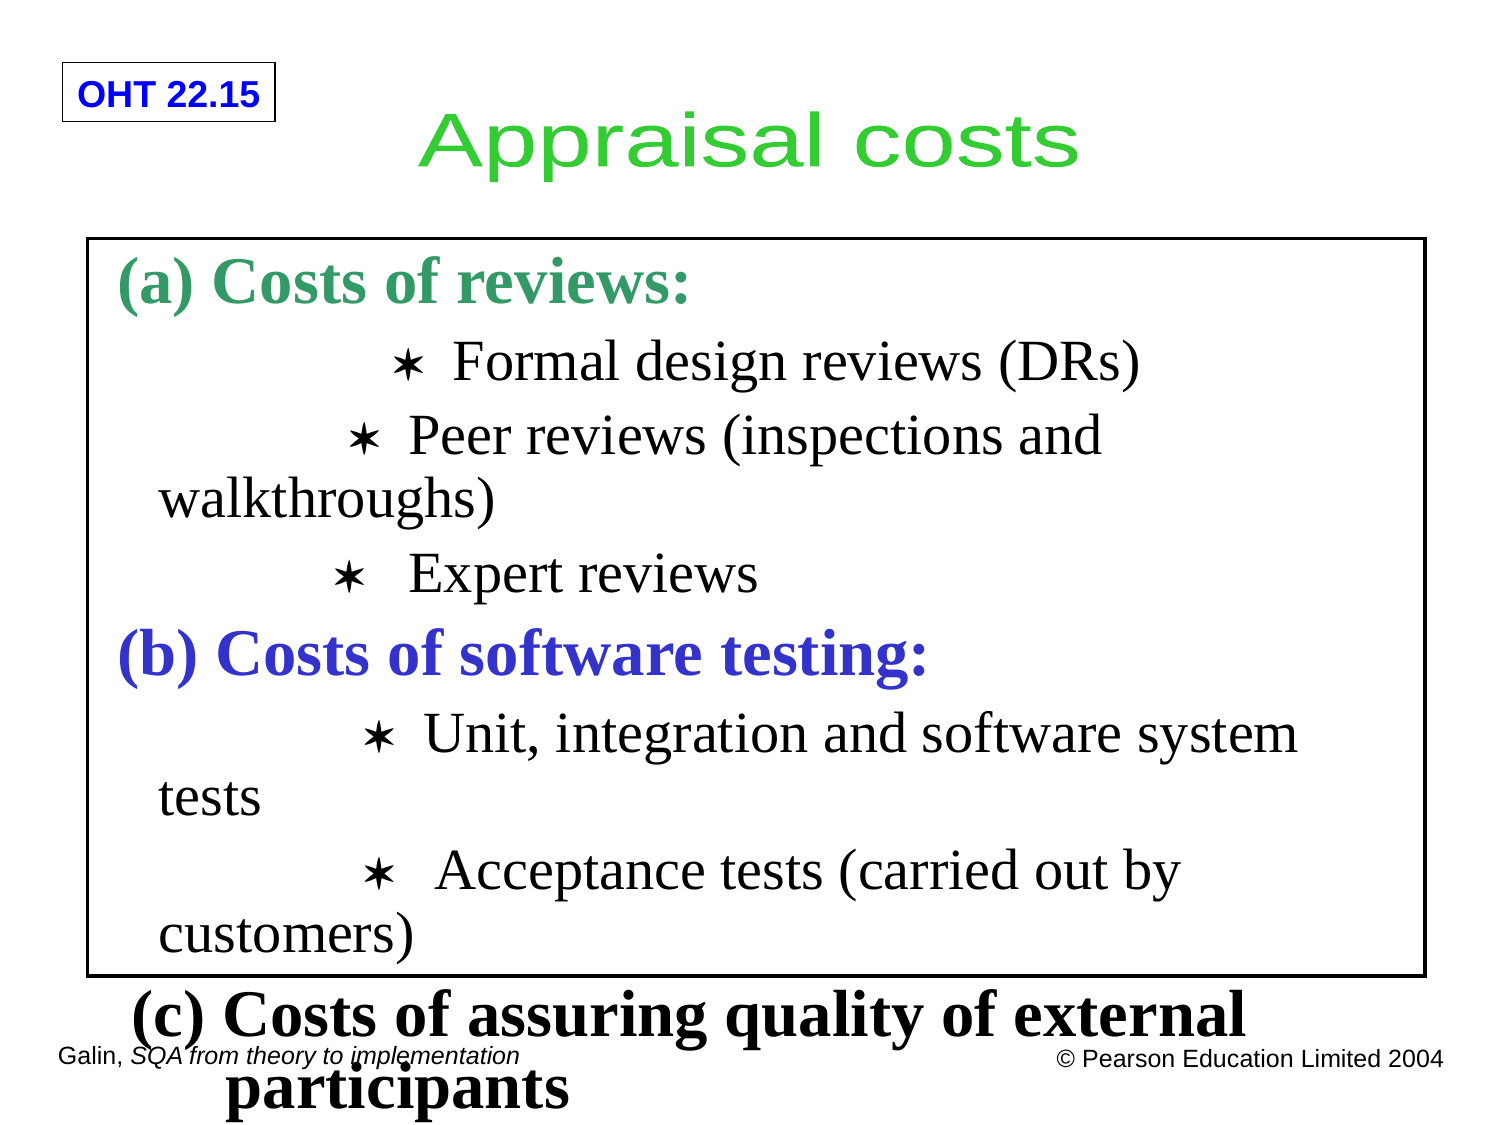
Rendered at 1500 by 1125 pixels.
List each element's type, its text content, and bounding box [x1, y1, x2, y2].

list (a) Costs of reviews: * Formal design reviews (DRs) * Peer reviews (inspections and walkthroughs) * Expert reviews (b) Costs of software testing: * Unit, integration and software system tests * Acceptance tests (carried out by customers) (c) Costs of assuring quality of external participants [87, 238, 1426, 977]
